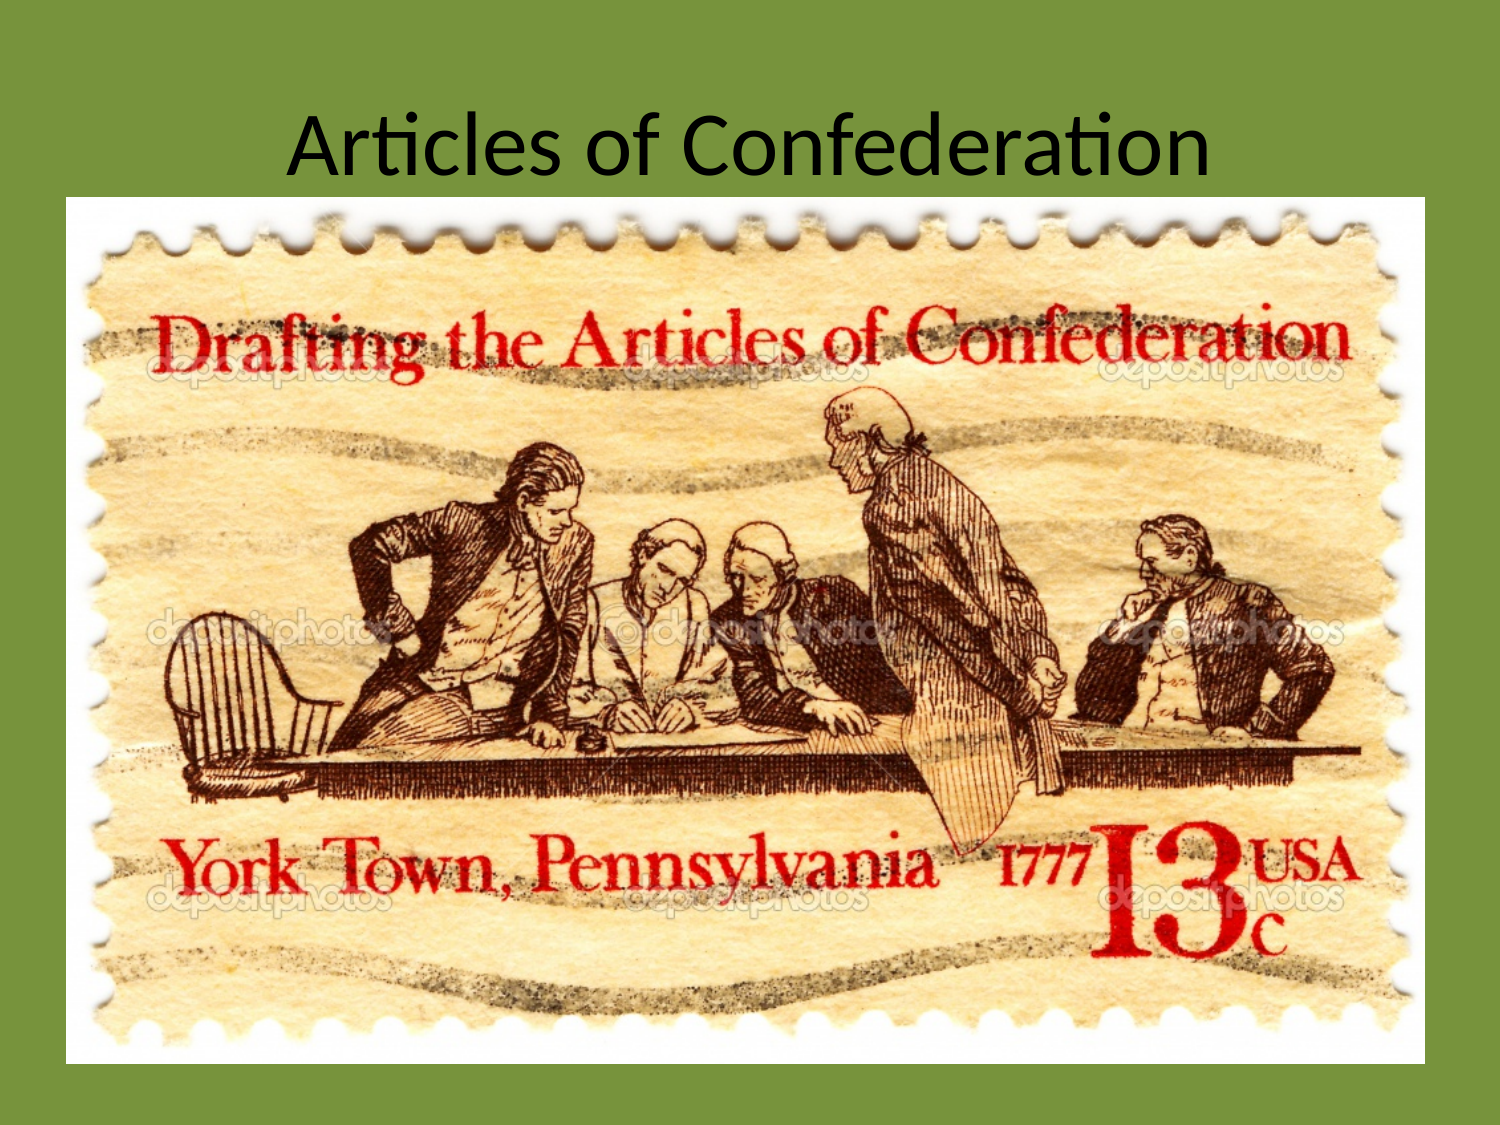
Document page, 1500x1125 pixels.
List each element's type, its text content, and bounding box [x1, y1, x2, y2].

picture [65, 196, 1426, 1064]
title Articles of Confederation [75, 45, 1425, 196]
